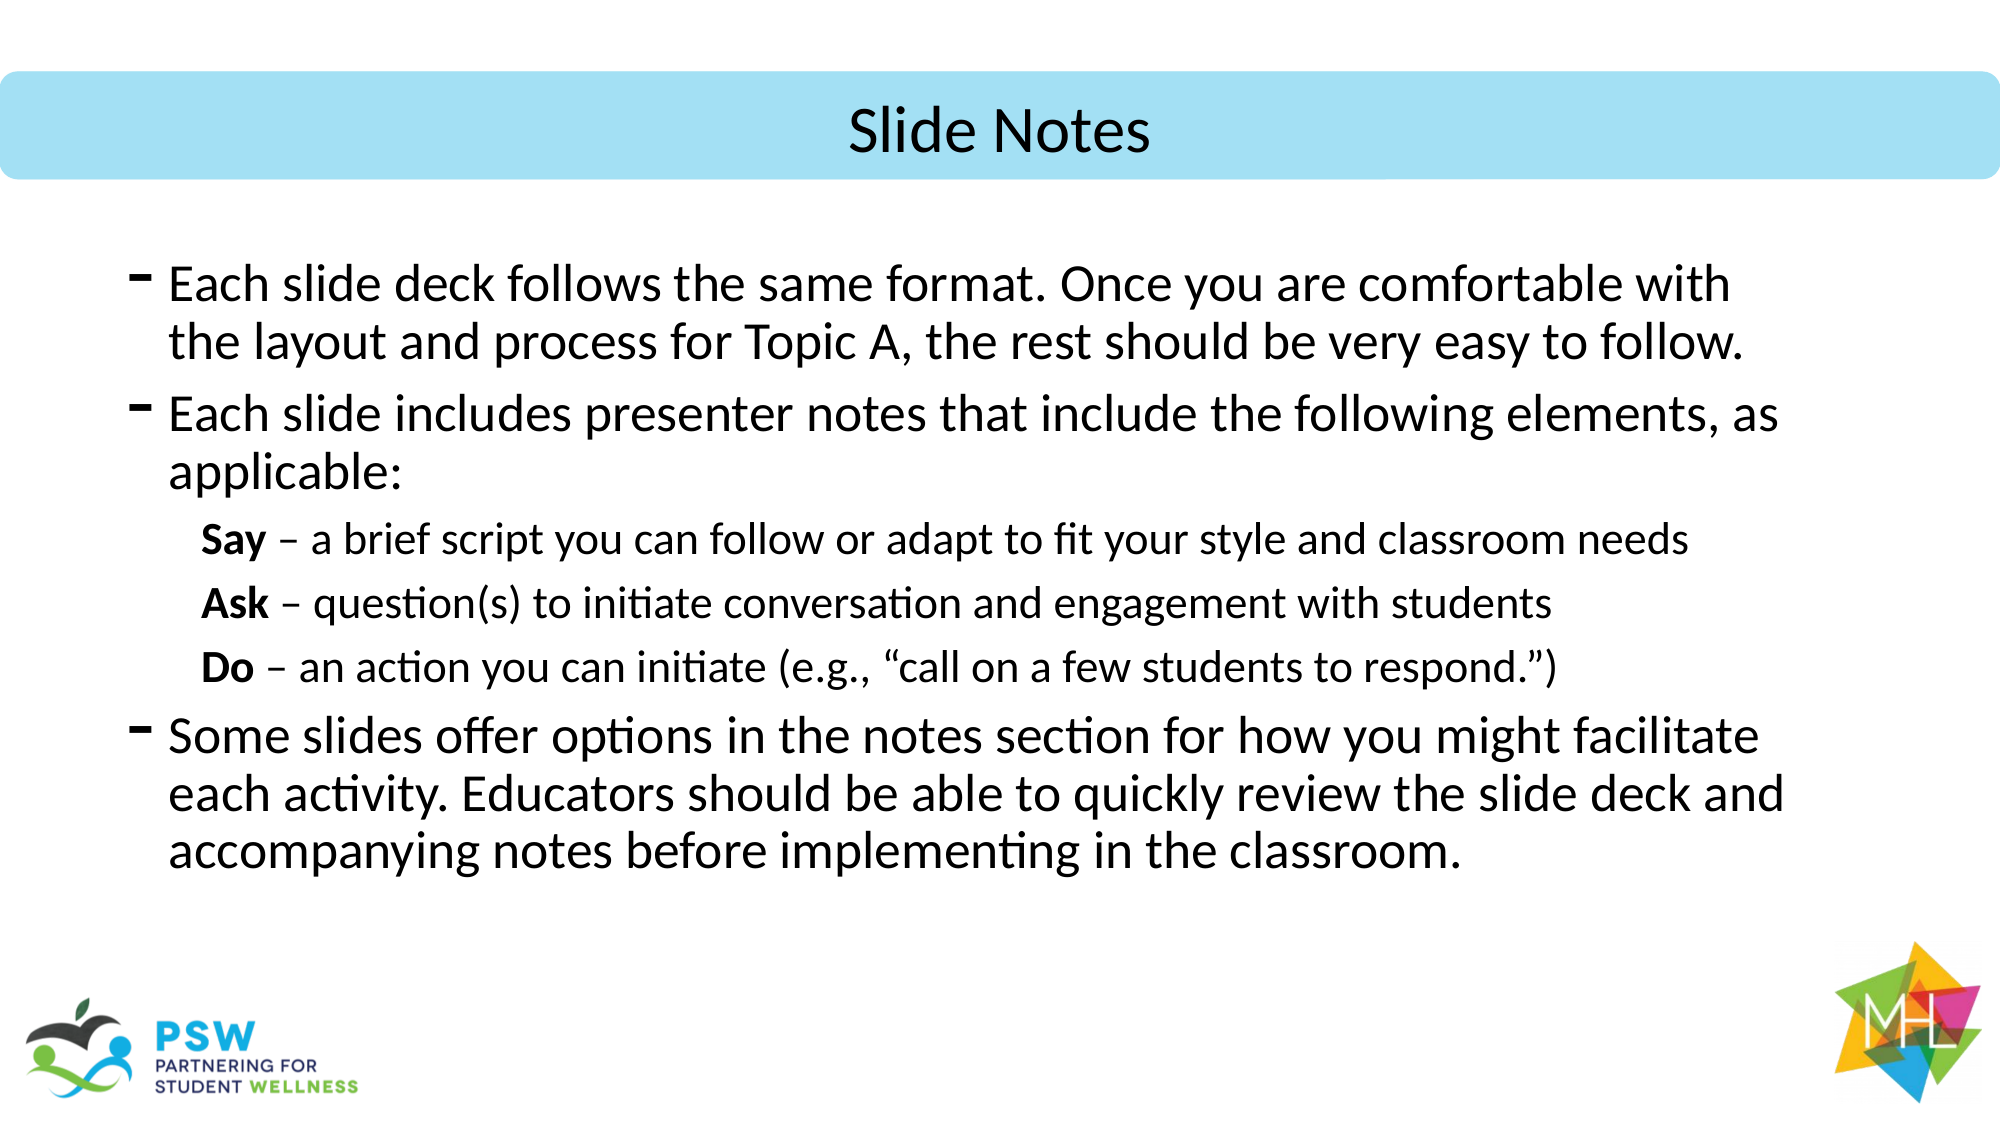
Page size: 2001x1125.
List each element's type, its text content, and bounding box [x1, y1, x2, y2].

picture [0, 0, 2001, 1125]
list Each slide deck follows the same format. Once you are comfortable with the layout and process for Topic A, the rest should be very easy to follow. Each slide includes presenter notes that include the following elements, as applicable: Say – a brief script you can follow or adapt to fit your style and classroom needs Ask – question(s) to initiate conversation and engagement with students Do – an action you can initiate (e.g., “call on a few students to respond.”) Some slides offer options in the notes section for how you might facilitate each activity. Educators should be able to quickly review the slide deck and accompanying notes before implementing in the classroom. [101, 247, 1830, 961]
text_box Slide Notes [0, 72, 2000, 179]
